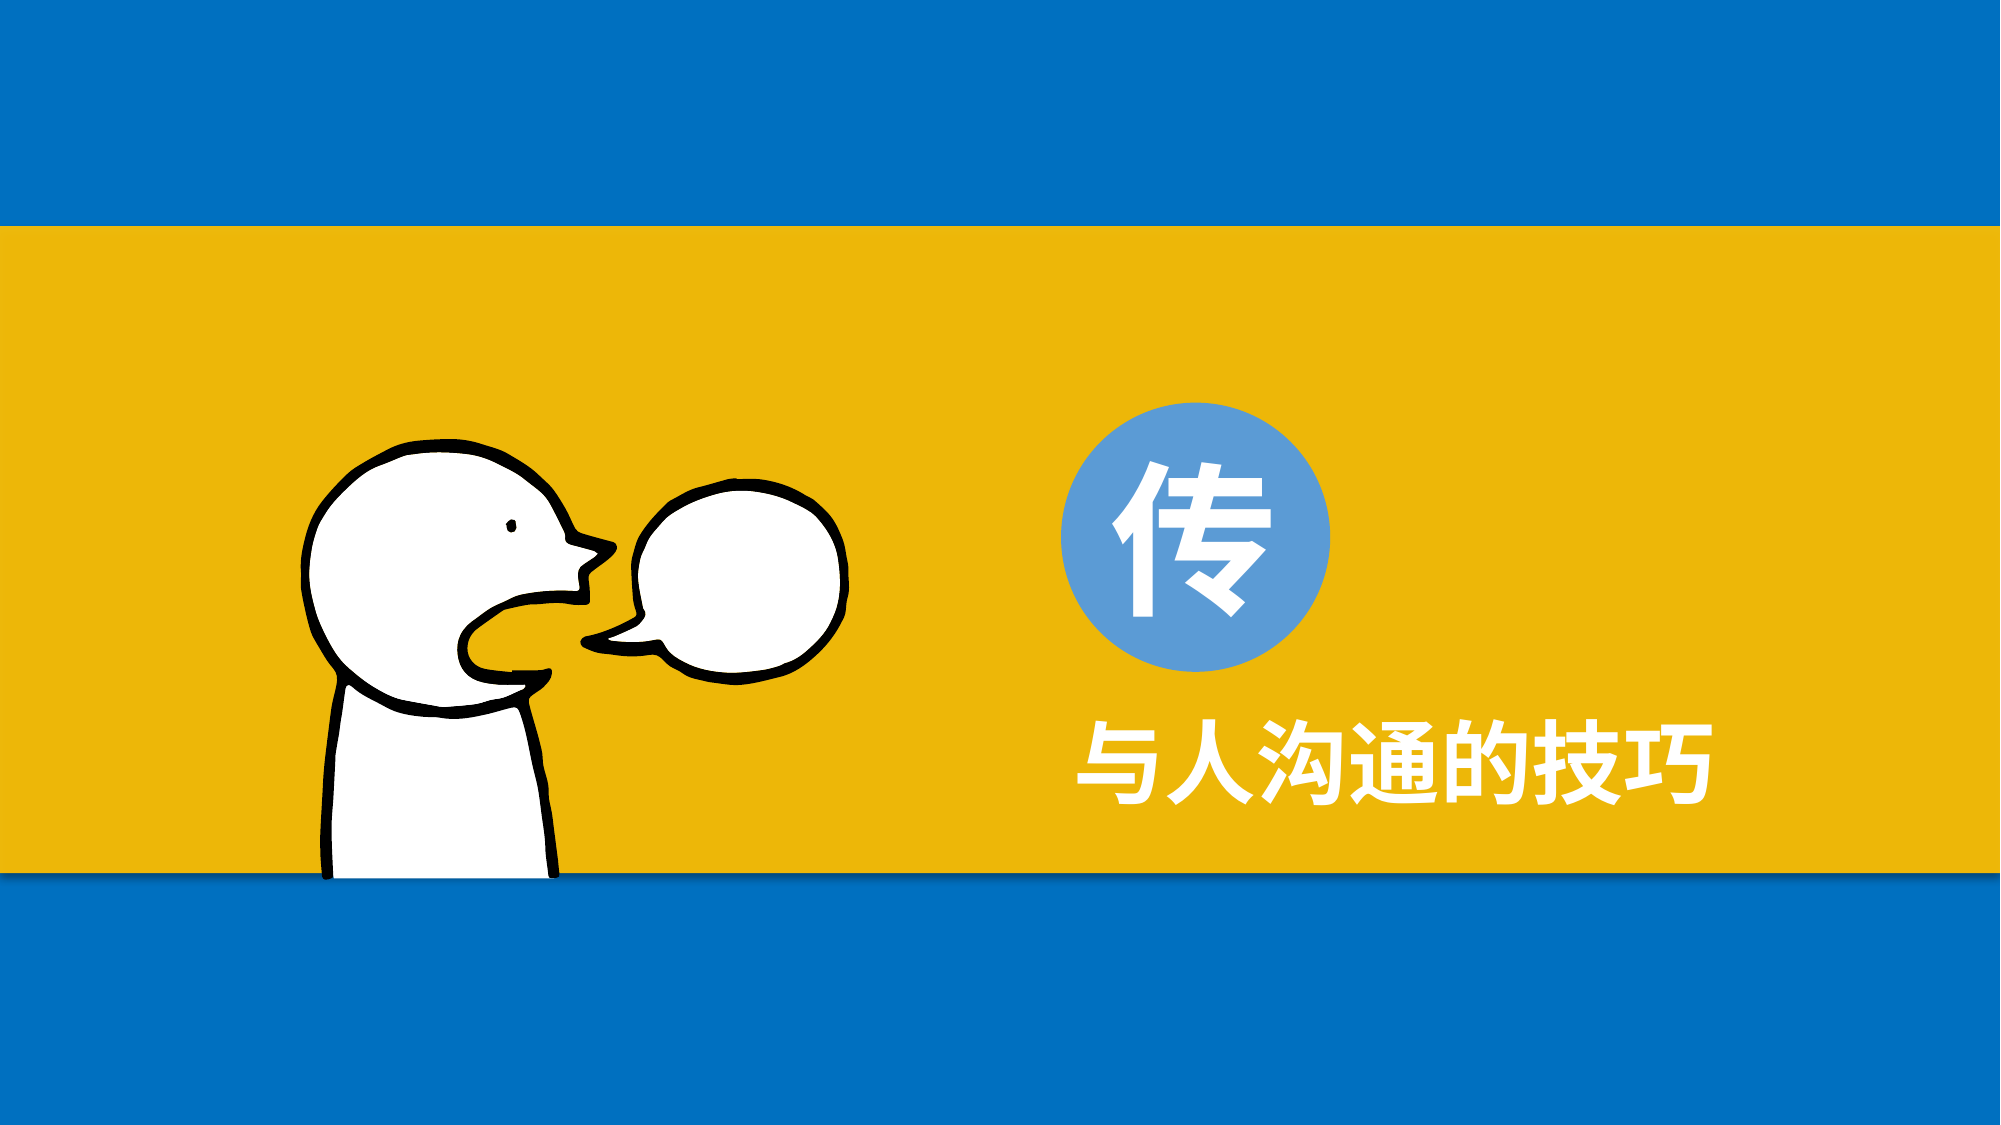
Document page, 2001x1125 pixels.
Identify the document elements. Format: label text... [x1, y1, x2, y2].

text_box [1293, 442, 1332, 632]
text_box [1112, 644, 1280, 673]
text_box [299, 438, 851, 880]
text_box [0, 225, 2000, 874]
text_box [1115, 401, 1277, 428]
text_box 传 [1095, 428, 1293, 644]
text_box [1060, 446, 1095, 629]
text_box 与人沟通的技巧 [1058, 698, 1731, 823]
